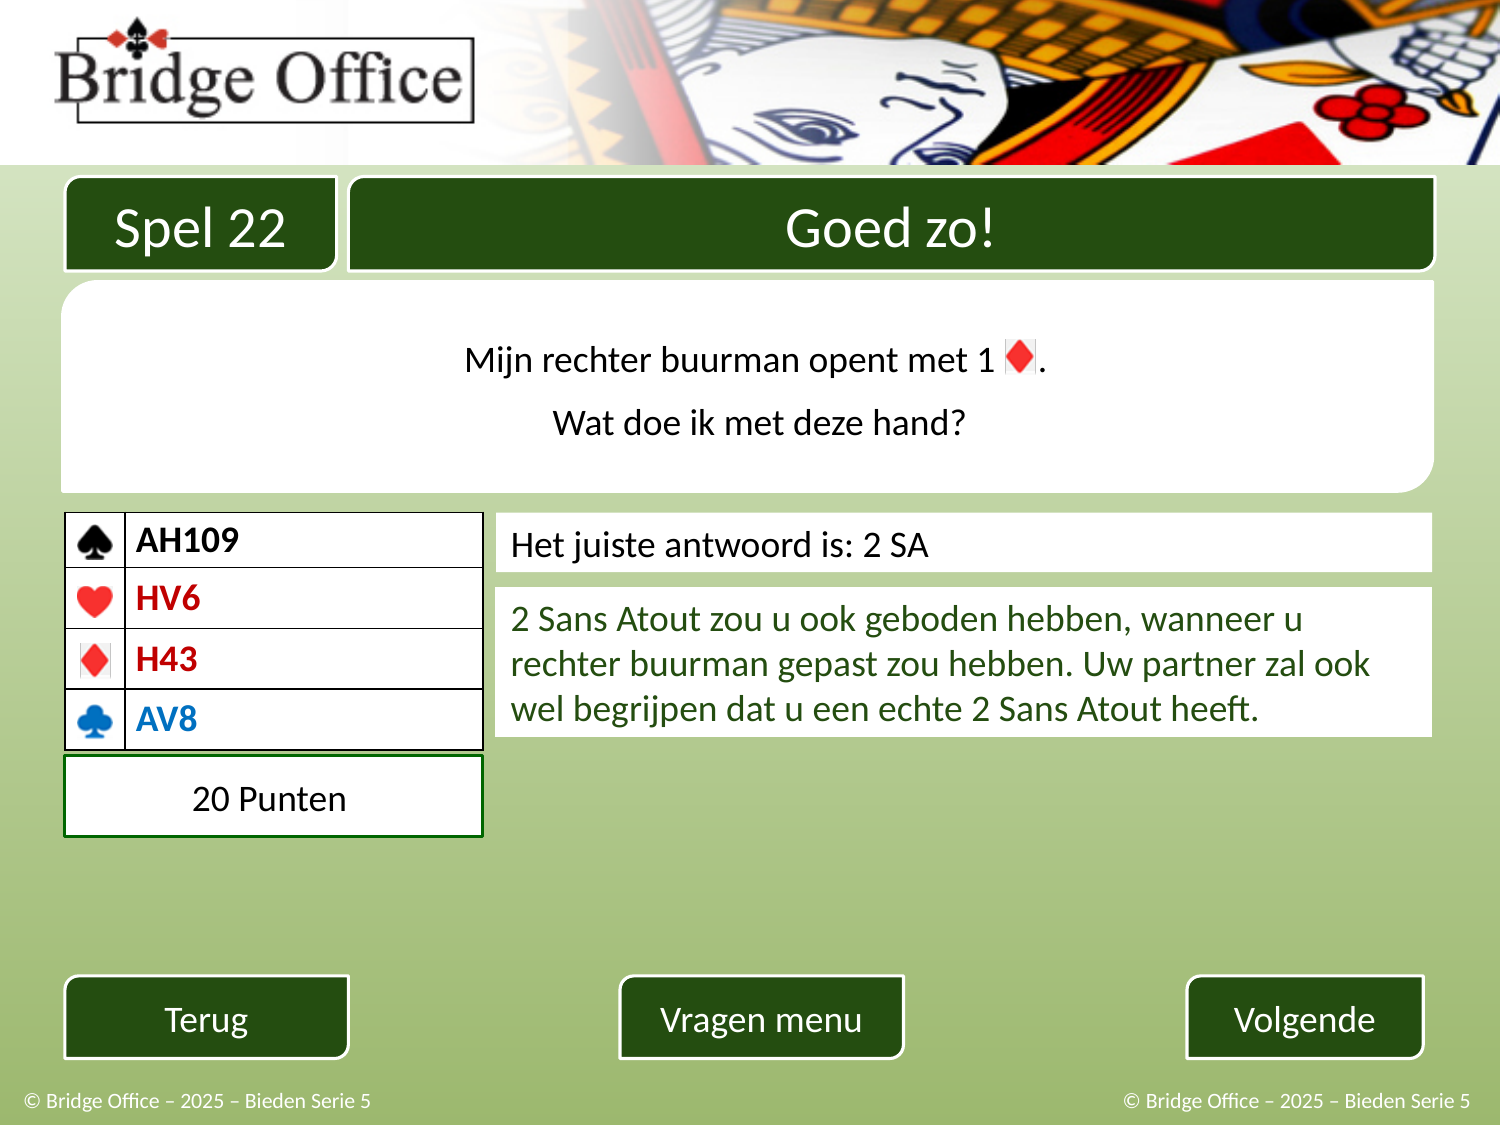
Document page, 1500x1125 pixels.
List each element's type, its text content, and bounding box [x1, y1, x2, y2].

text_box © Bridge Office – 2025 – Bieden Serie 5 [8, 1079, 393, 1121]
picture [77, 524, 114, 561]
text_box Vragen menu [618, 974, 906, 1061]
text_box 2 Sans Atout zou u ook geboden hebben, wanneer u rechter buurman gepast zou hebben. Uw partner zal ook wel begrijpen dat u een echte 2 Sans Atout heeft. [495, 587, 1432, 737]
table_cell HV6 [126, 568, 482, 628]
table_header [66, 513, 124, 567]
table_cell [66, 568, 124, 628]
text_box Mijn rechter buurman opent met 1 . [449, 327, 1075, 388]
text_box Terug [63, 974, 350, 1061]
text_box Wat doe ik met deze hand? [537, 390, 986, 451]
picture [77, 703, 114, 740]
text_box Spel 22 [63, 178, 339, 273]
table_header AH109 [126, 513, 482, 567]
text_box 20 Punten [63, 754, 484, 838]
text_box Het juiste antwoord is: 2 SA [496, 512, 1433, 573]
text_box © Bridge Office – 2025 – Bieden Serie 5 [1107, 1079, 1500, 1121]
picture [0, 0, 1500, 166]
table_cell AV8 [126, 690, 482, 749]
text_box Goed zo! [346, 178, 1437, 273]
table_cell [66, 629, 124, 688]
picture [1001, 339, 1038, 375]
table_cell [66, 690, 124, 749]
picture [77, 643, 114, 679]
picture [77, 585, 114, 618]
text_box Volgende [1185, 974, 1425, 1061]
text_box [61, 280, 1435, 493]
table_cell H43 [126, 629, 482, 688]
